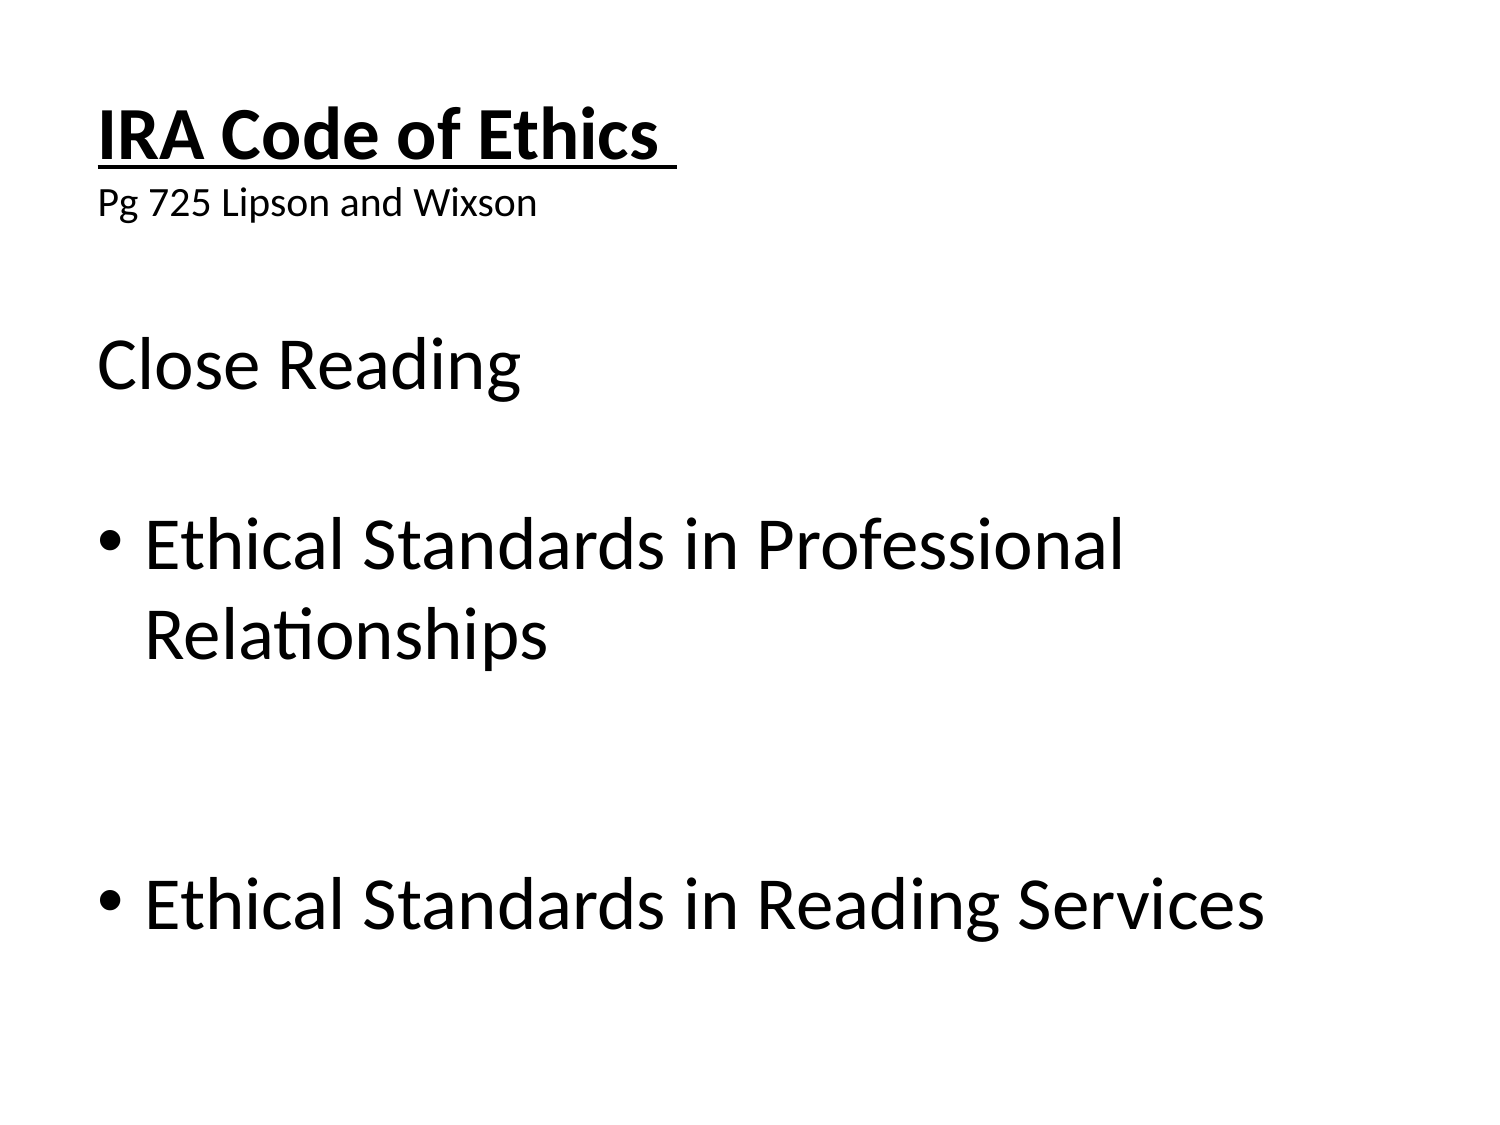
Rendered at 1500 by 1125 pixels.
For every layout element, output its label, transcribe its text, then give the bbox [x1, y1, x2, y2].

text_box IRA Code of Ethics Pg 725 Lipson and Wixson Close Reading Ethical Standards in Professional Relationships Ethical Standards in Reading Services [82, 77, 1395, 998]
